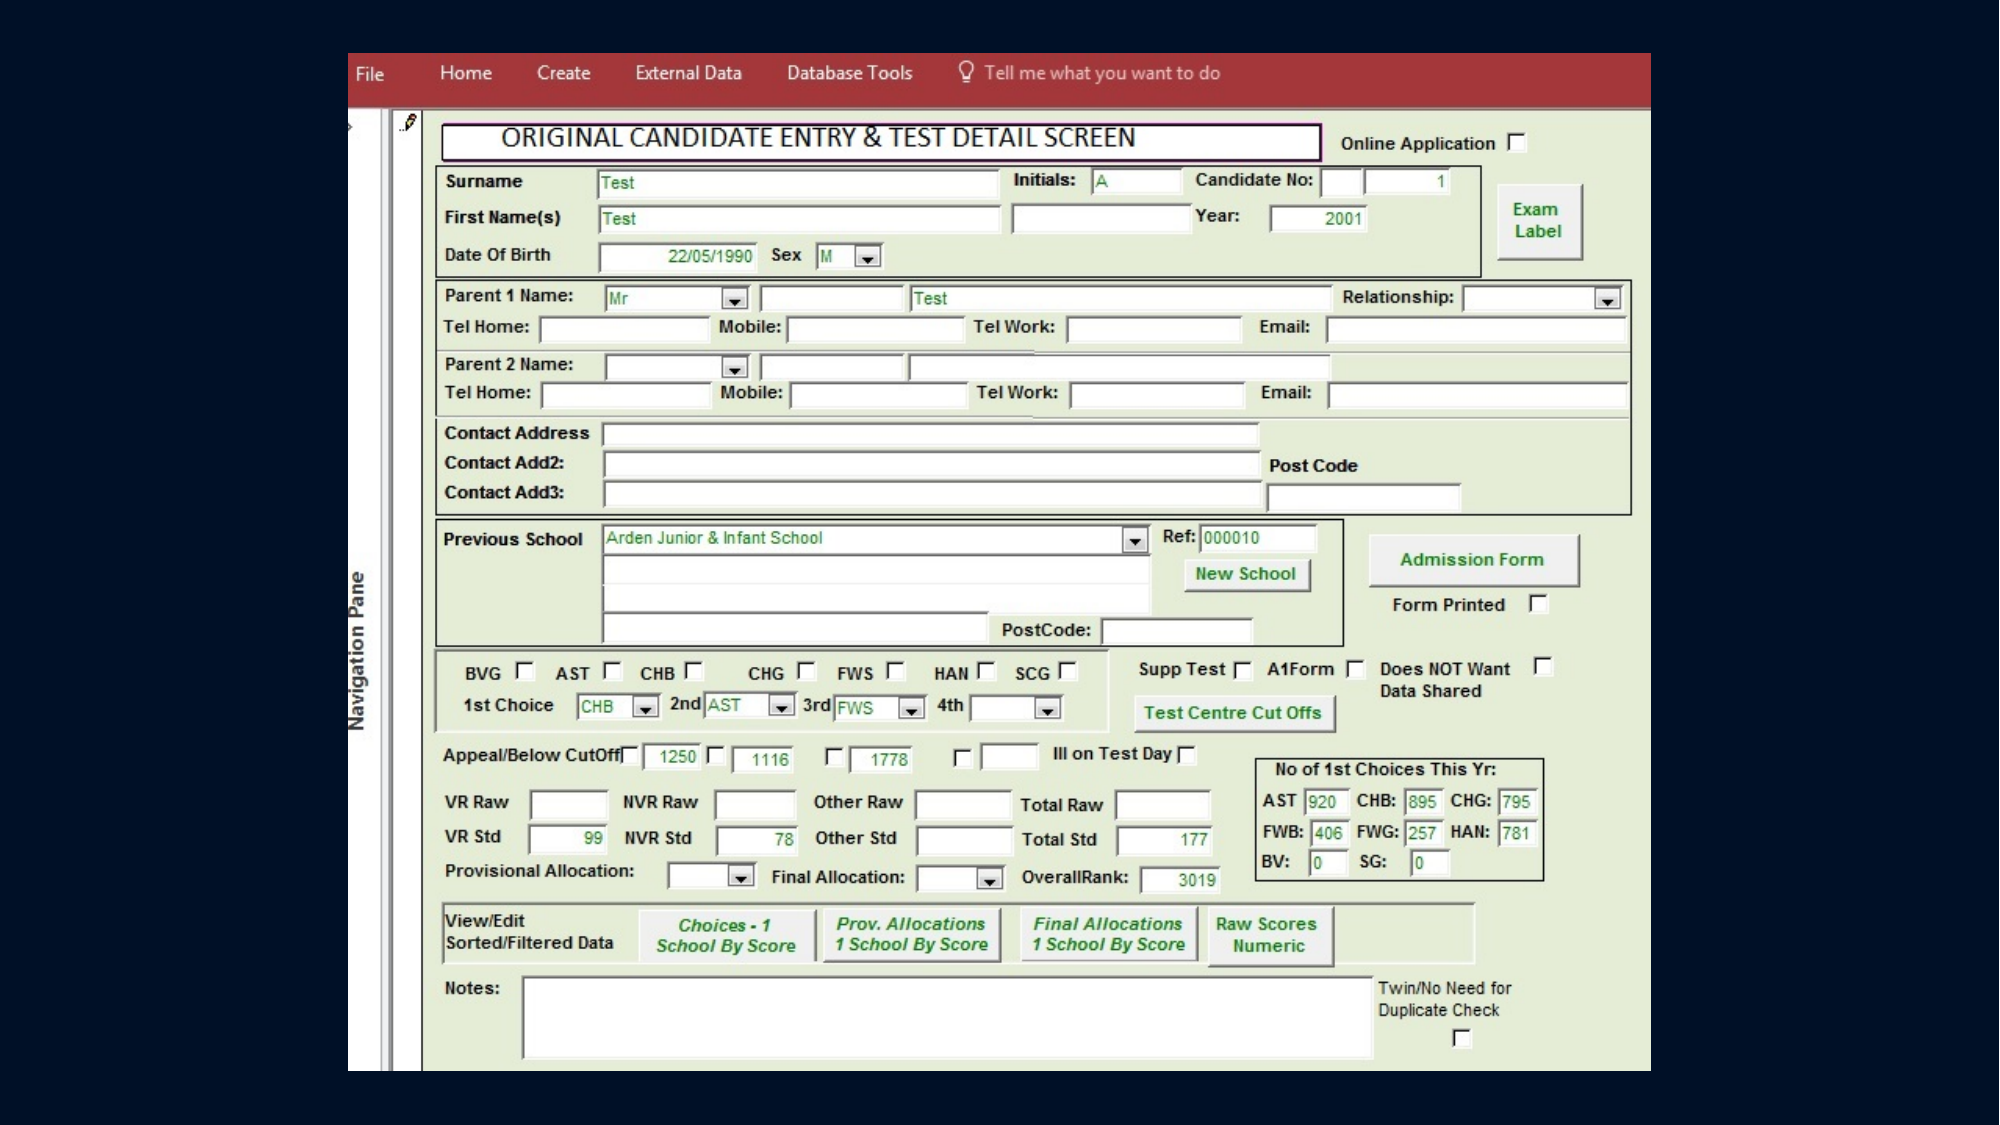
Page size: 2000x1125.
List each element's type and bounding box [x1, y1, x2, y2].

picture [348, 53, 1651, 1071]
